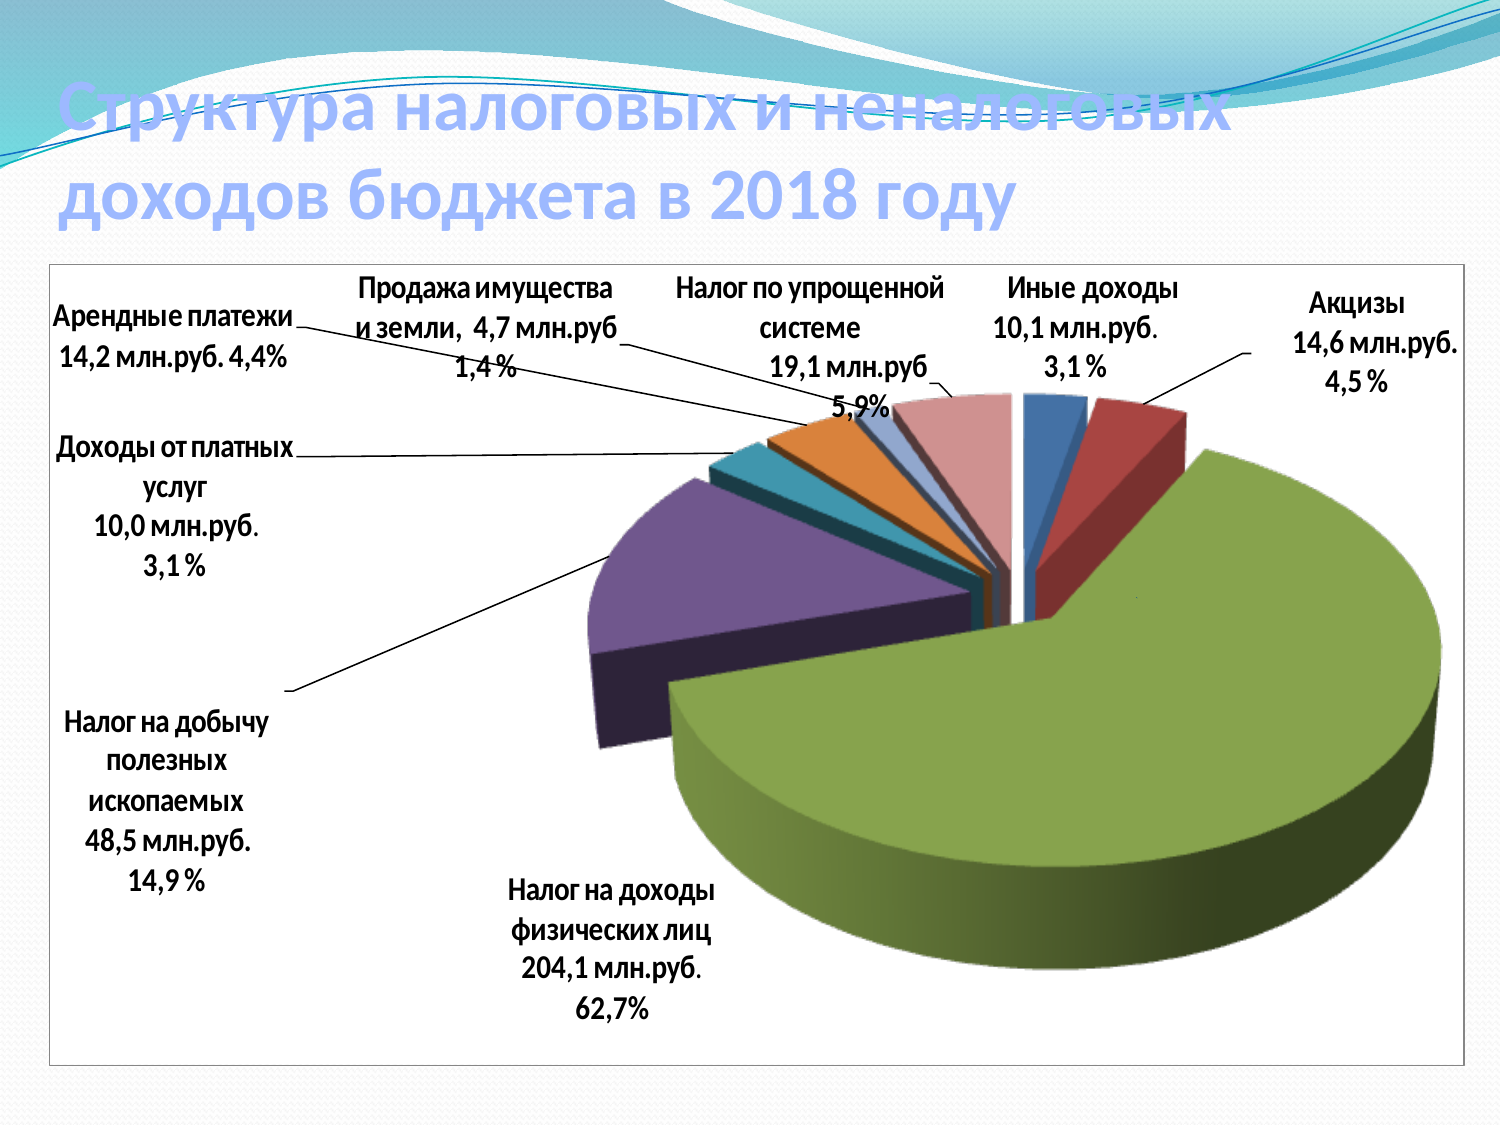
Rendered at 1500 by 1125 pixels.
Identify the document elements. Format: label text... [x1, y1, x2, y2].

title Структура налоговых и неналоговых доходов бюджета в 2018 году [58, 46, 1454, 235]
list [40, 254, 1471, 1076]
